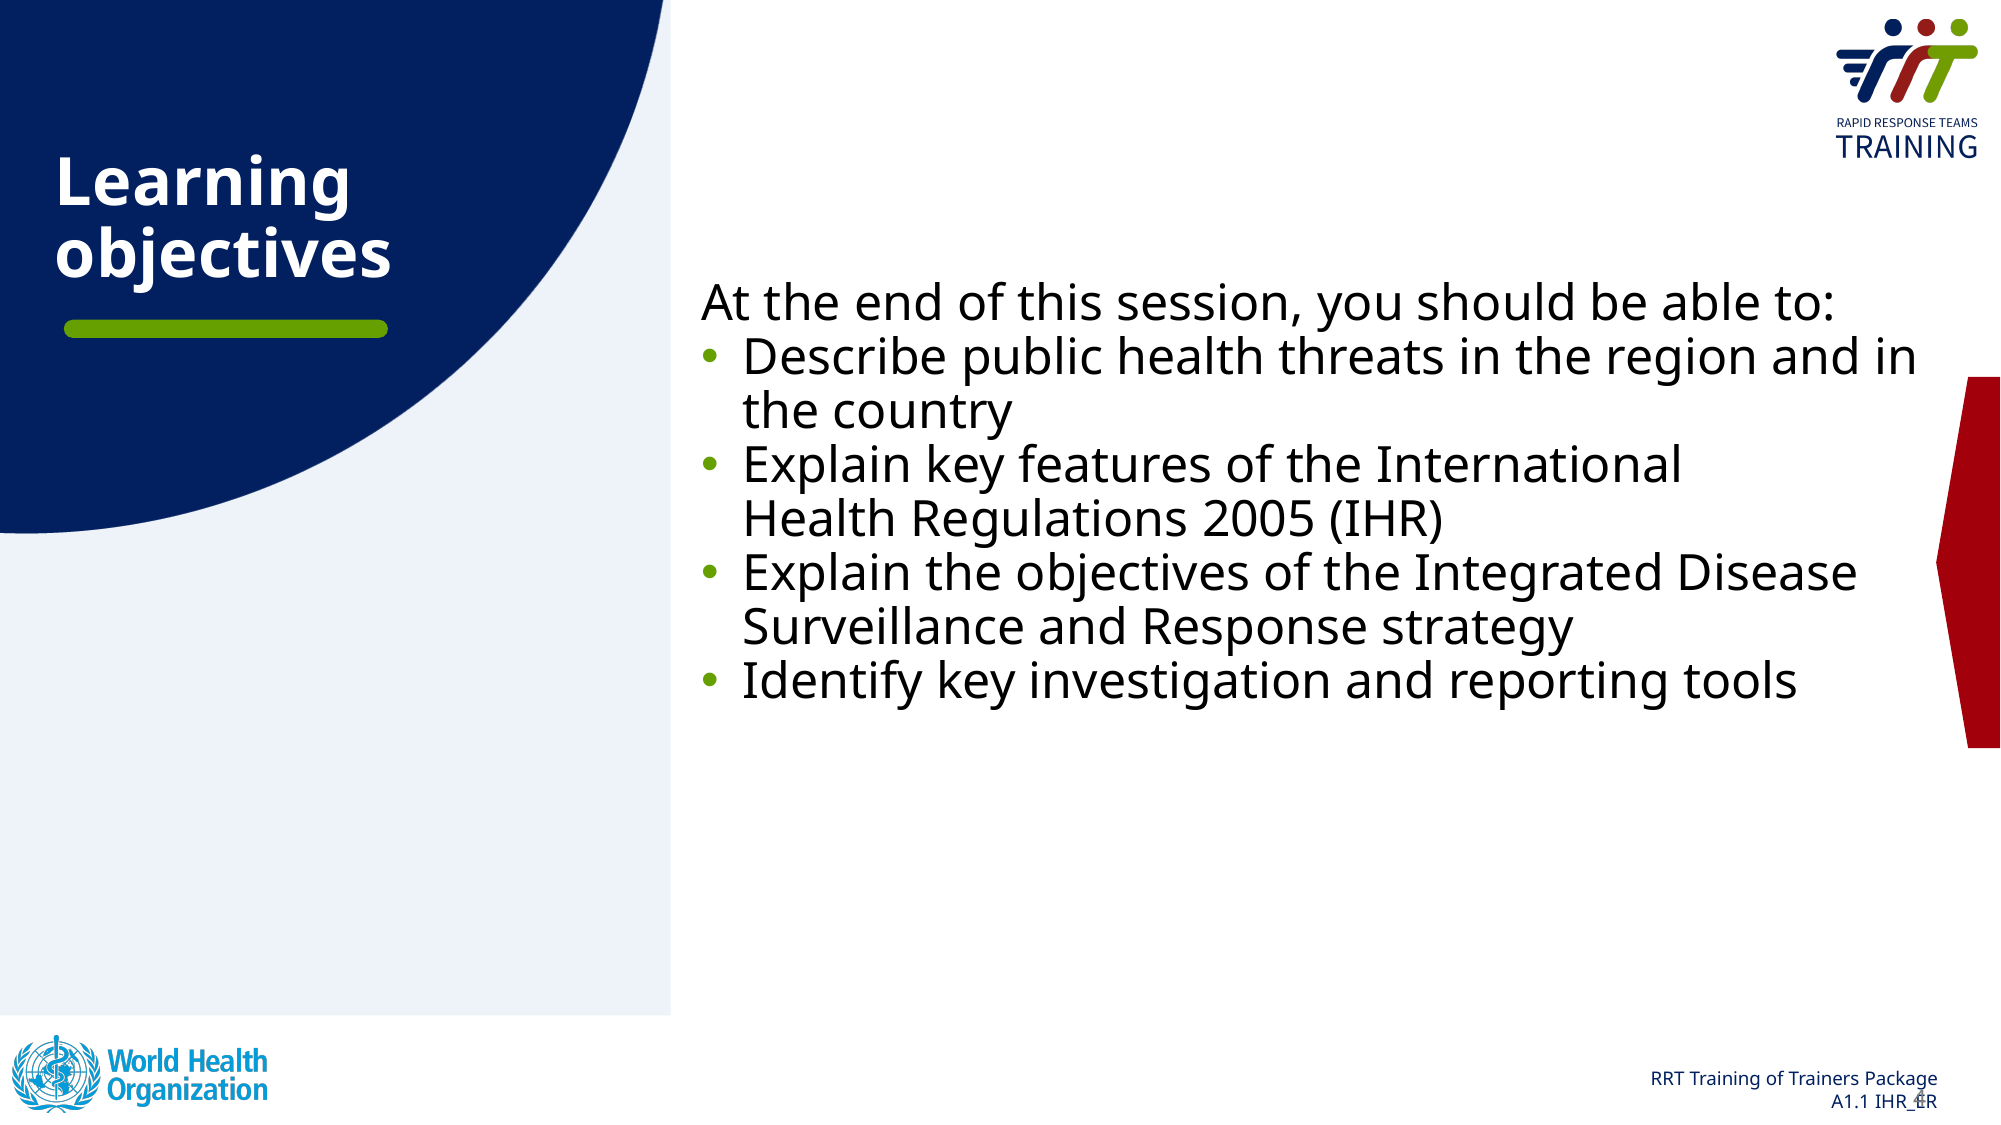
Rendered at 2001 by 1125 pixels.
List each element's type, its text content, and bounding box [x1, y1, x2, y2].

text_box [63, 319, 388, 338]
picture [0, 0, 670, 538]
title Learning objectives [54, 147, 491, 466]
list At the end of this session, you should be able to: Describe public health threats in the region and in the country Explain key features of the International Health Regulations 2005 (IHR) Explain the objectives of the Integrated Disease Surveillance and Response strategy Identify key investigation and reporting tools [700, 216, 1937, 1125]
picture [1835, 19, 1978, 167]
picture [12, 1083, 48, 1113]
picture [12, 1035, 267, 1113]
picture [58, 1050, 64, 1058]
